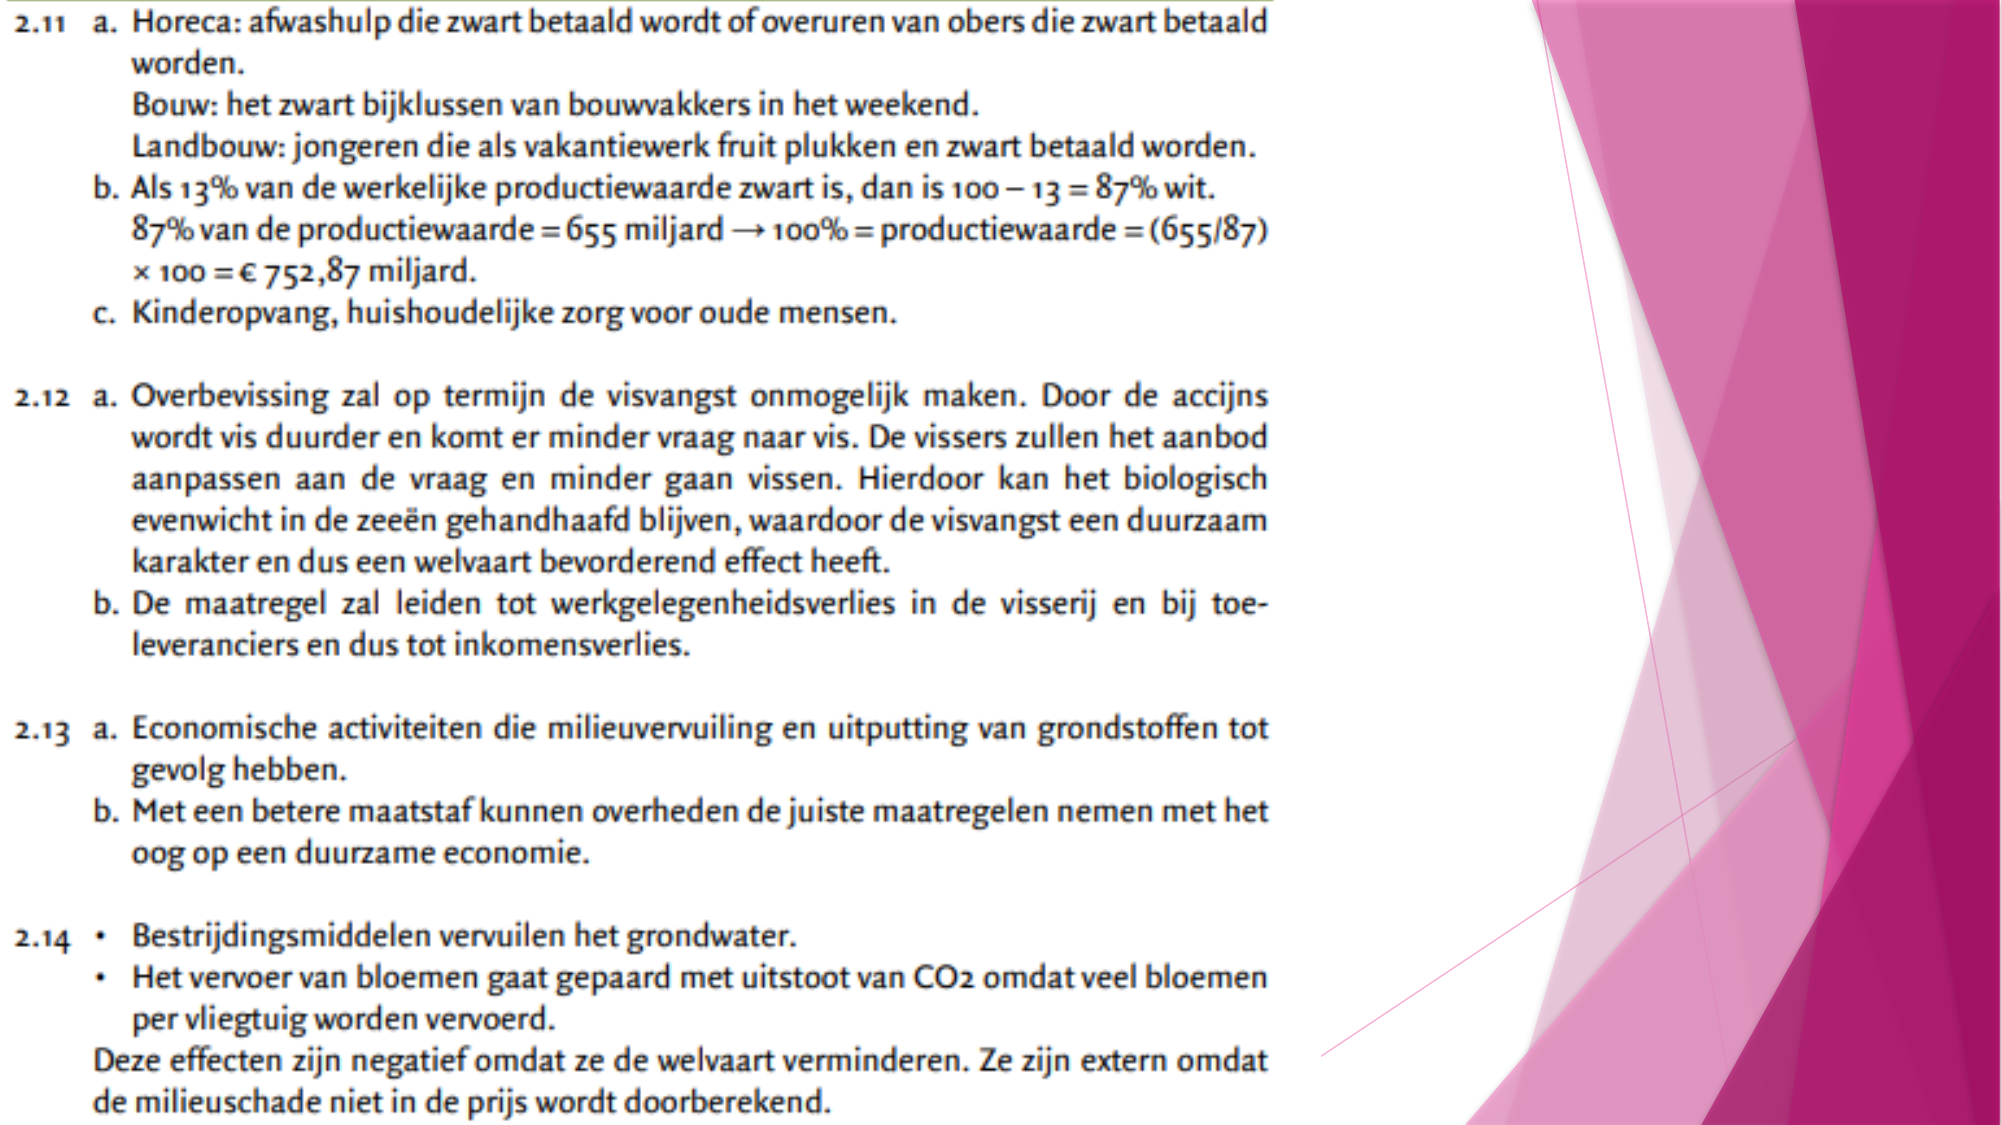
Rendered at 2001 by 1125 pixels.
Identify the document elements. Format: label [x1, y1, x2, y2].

picture [0, 0, 1321, 1125]
